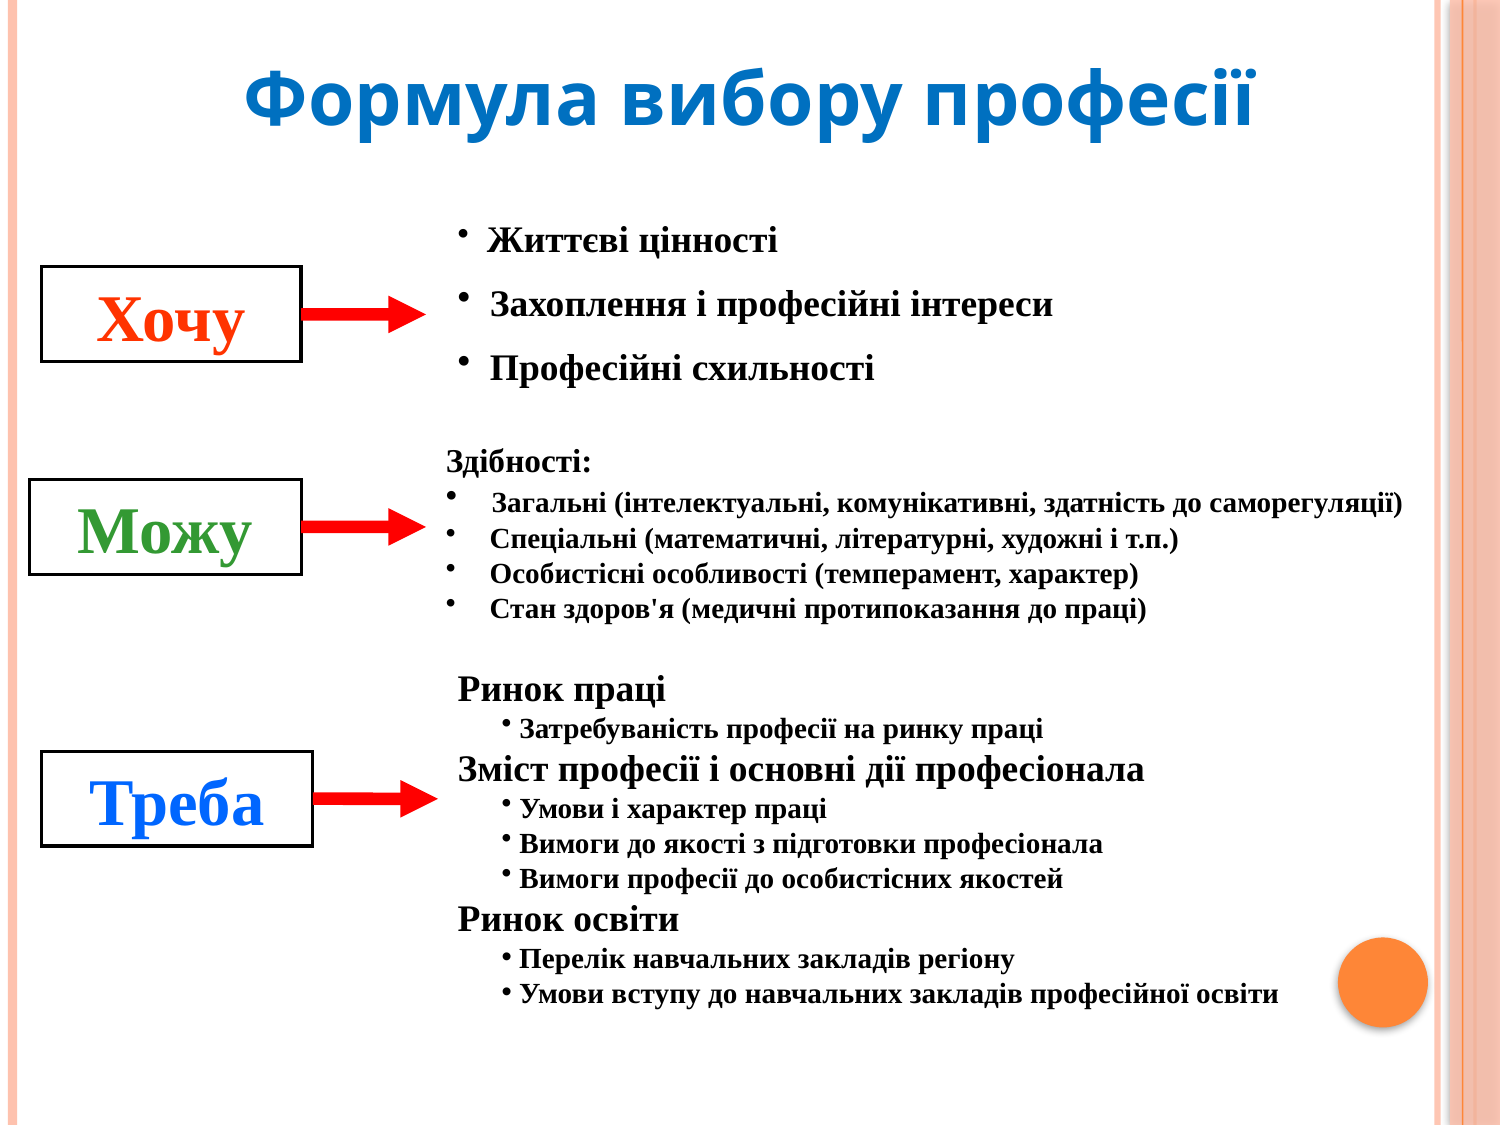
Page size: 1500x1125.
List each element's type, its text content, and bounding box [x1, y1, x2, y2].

text_box Життєві цінності Захоплення і професійні інтереси Професійні схильності [442, 208, 1418, 396]
text_box [312, 792, 439, 805]
text_box Формула вибору професії [0, 42, 1500, 148]
text_box Здібності: Загальні (інтелектуальні, комунікативні, здатність до саморегуляції) Спеціальні (математичні, літературні, художні і т.п.) Особистісні особливості (темперамент, характер) Стан здоров'я (медичні протипоказання до праці) [430, 432, 1459, 632]
text_box Ринок праці Затребуваність професії на ринку праці Зміст професії і основні дії професіонала Умови і характер праці Вимоги до якості з підготовки професіонала Вимоги професії до особистісних якостей Ринок освіти Перелік навчальних закладів регіону Умови вступу до навчальних закладів професійної освіти [442, 656, 1400, 1017]
text_box Хочу [41, 266, 302, 362]
text_box [301, 520, 427, 534]
text_box Треба [41, 751, 313, 846]
text_box [301, 308, 427, 321]
text_box Можу [29, 479, 302, 575]
